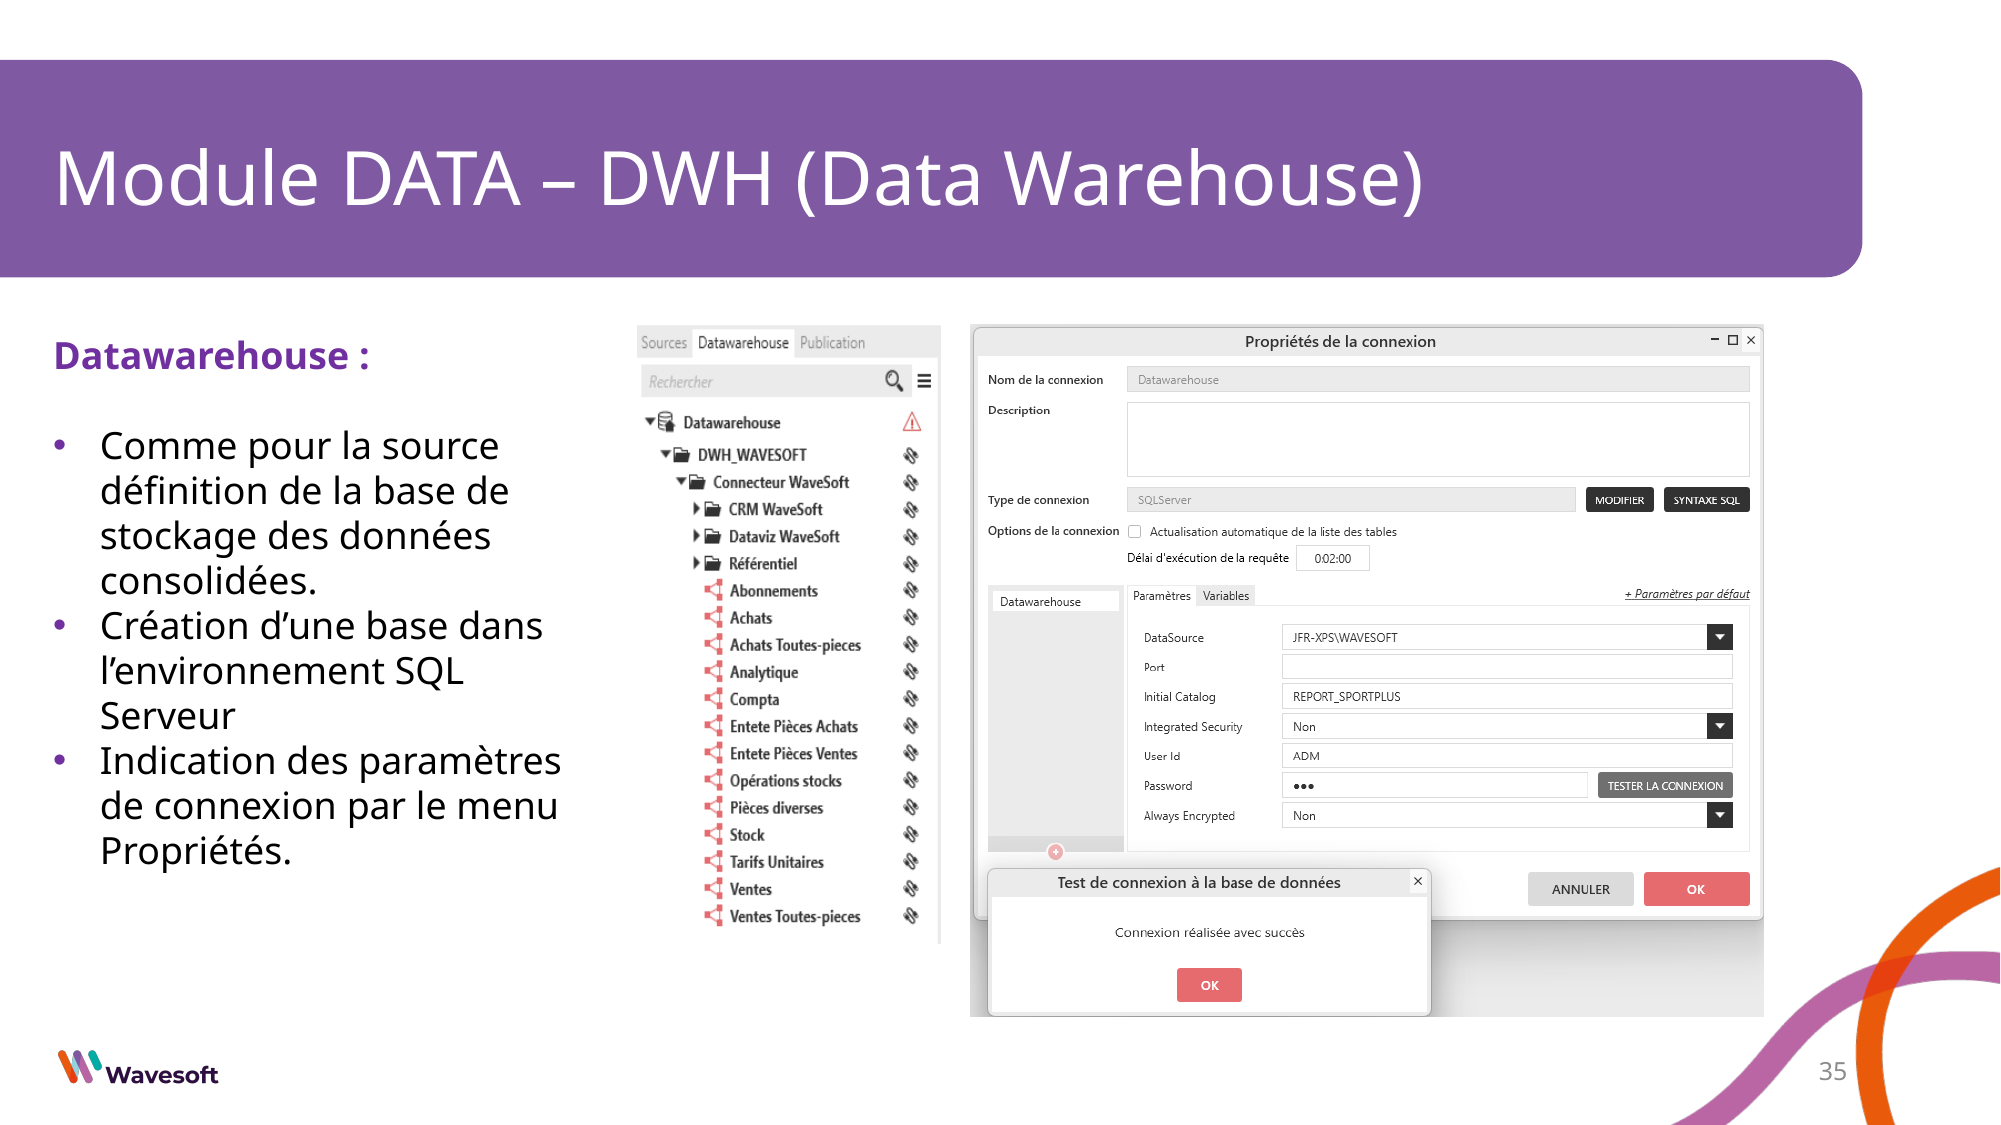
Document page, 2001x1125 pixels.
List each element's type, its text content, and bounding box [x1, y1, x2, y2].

text_box Datawarehouse : Comme pour la source définition de la base de stockage des données consolidées. Création d’une base dans l’environnement SQL Serveur Indication des paramètres de connexion par le menu Propriétés. [38, 324, 608, 965]
title Module DATA – DWH (Data Warehouse) [38, 108, 1764, 230]
picture [637, 324, 941, 944]
slide_number 35 [1412, 1042, 1863, 1103]
picture [38, 1031, 237, 1103]
picture [970, 324, 2001, 1125]
